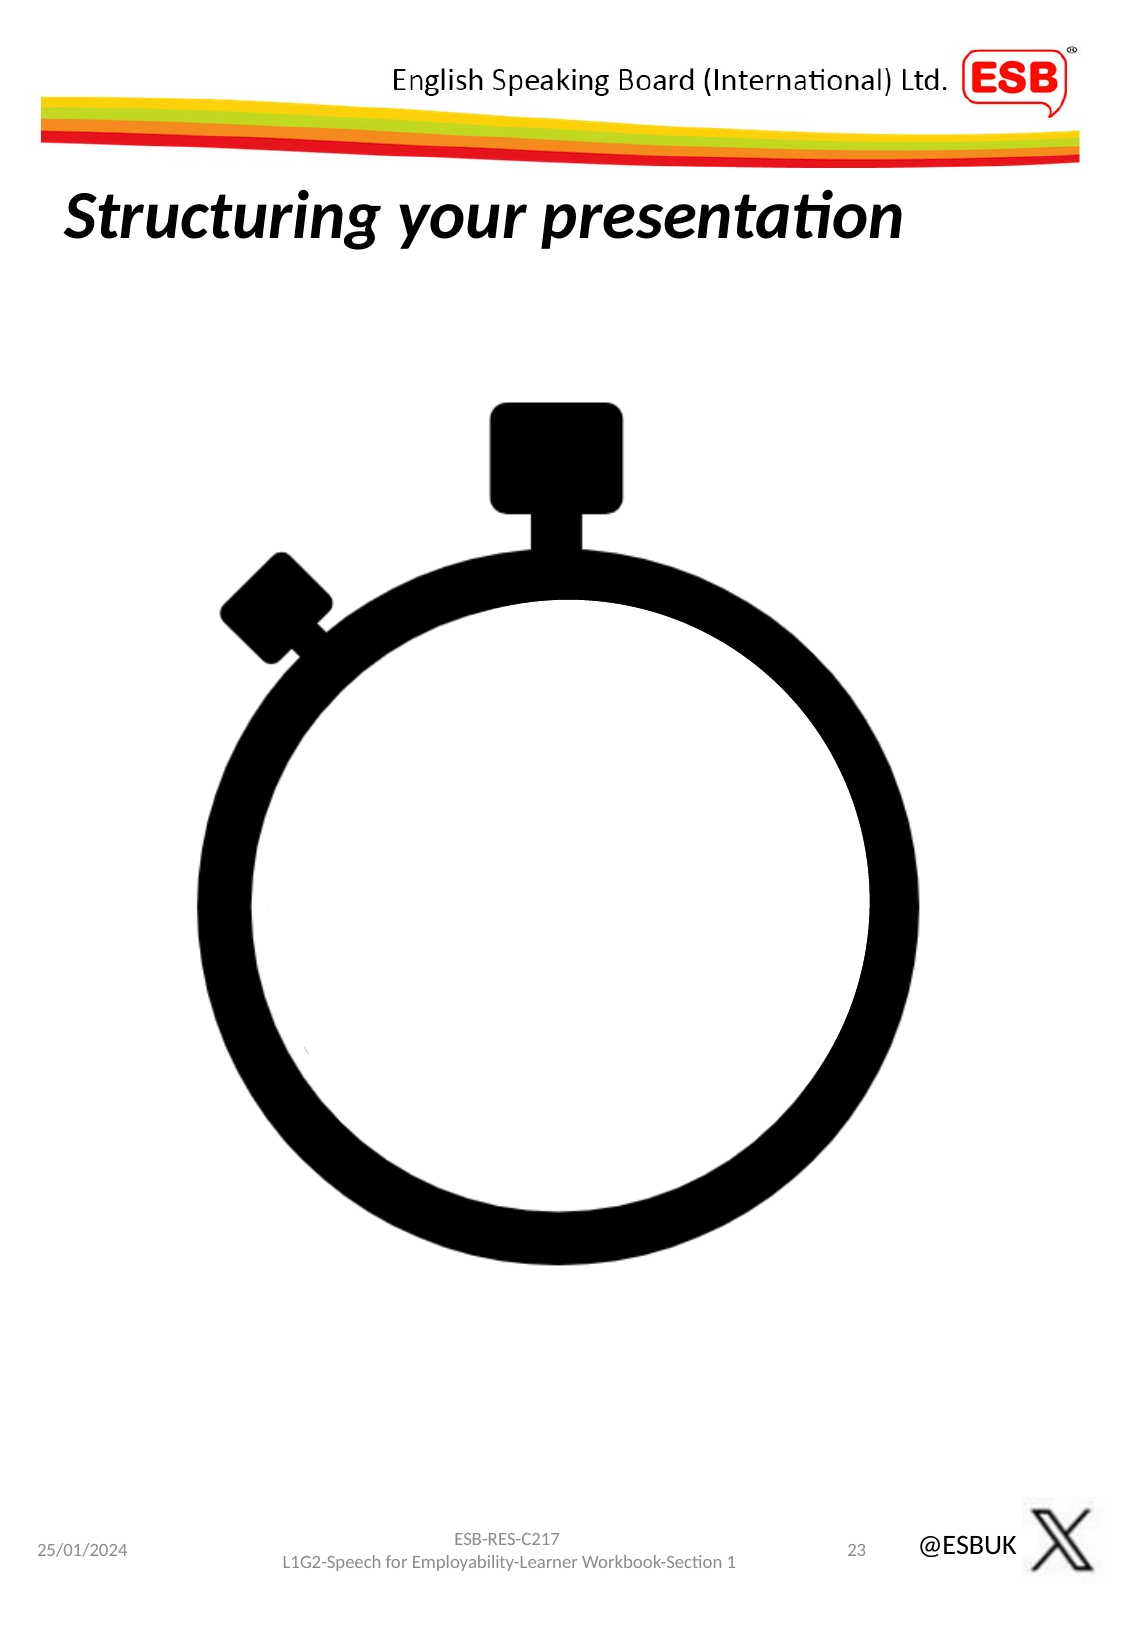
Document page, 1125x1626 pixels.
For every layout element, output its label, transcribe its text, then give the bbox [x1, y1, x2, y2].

picture [0, 1, 1125, 234]
picture [1022, 1497, 1106, 1584]
chart [66, 576, 1059, 1238]
slide_number 23 [697, 1506, 882, 1593]
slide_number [22, 1506, 255, 1593]
footer ESB-RES-C217 L1G2-Speech for Employability-Learner Workbook-Section 1 [255, 1506, 697, 1593]
picture [37, 363, 1088, 1331]
title Structuring your presentation [49, 162, 1020, 270]
